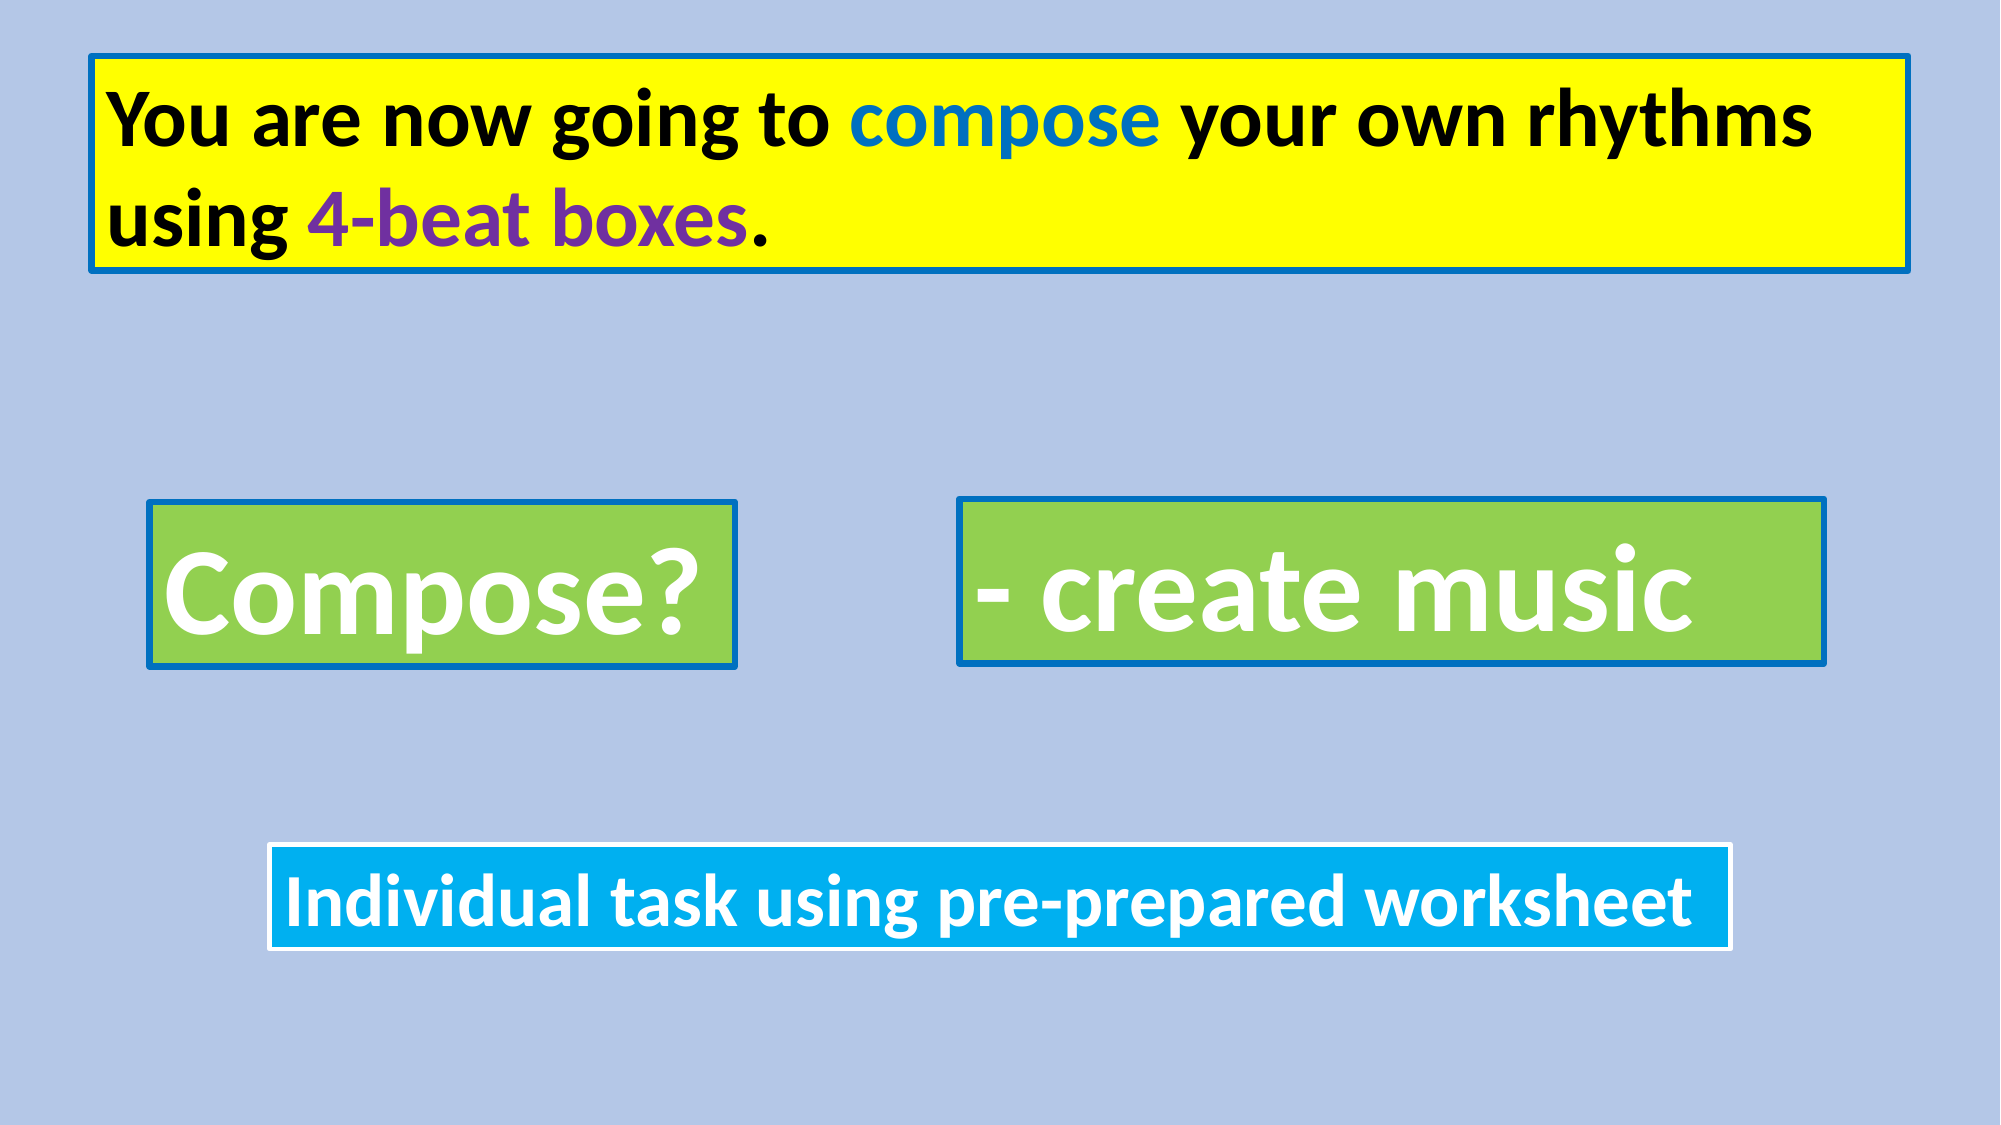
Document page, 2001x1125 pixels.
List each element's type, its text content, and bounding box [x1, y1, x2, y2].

text_box - create music [959, 498, 1824, 664]
text_box Compose? [149, 501, 735, 667]
text_box Individual task using pre-prepared worksheet [269, 844, 1731, 950]
text_box You are now going to compose your own rhythms using 4-beat boxes. [91, 55, 1909, 271]
